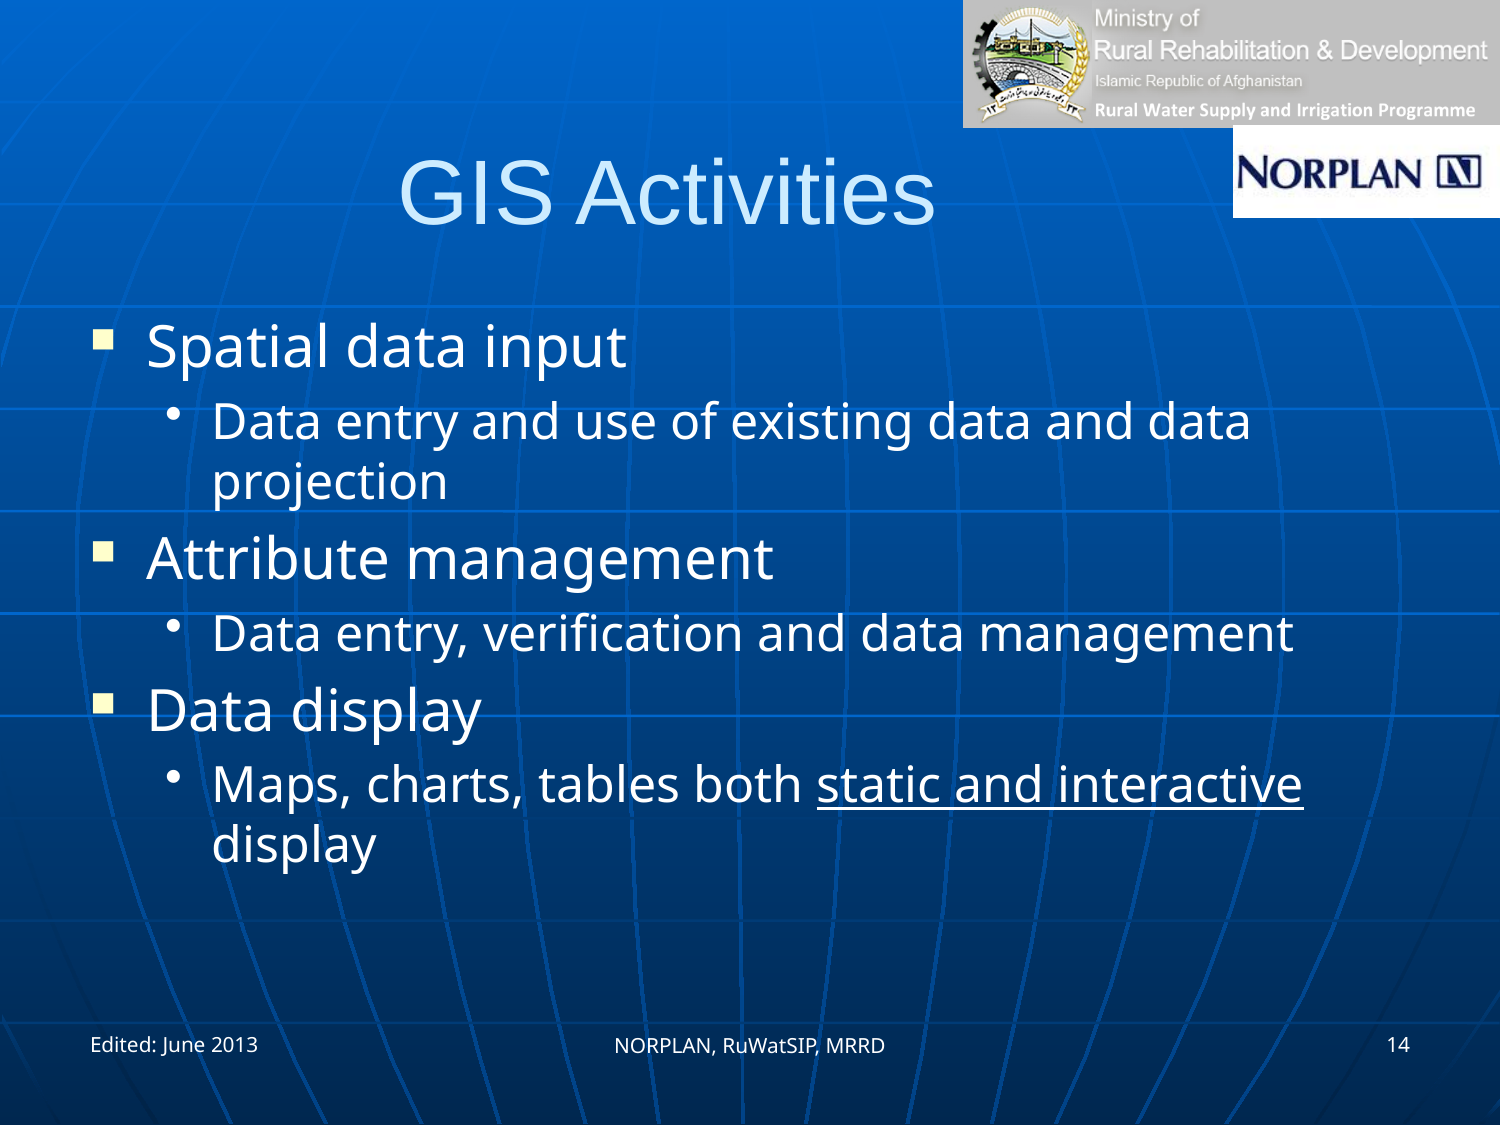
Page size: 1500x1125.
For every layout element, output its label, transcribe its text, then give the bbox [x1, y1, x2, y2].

slide_number 14 [1074, 1023, 1426, 1100]
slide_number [74, 1023, 426, 1100]
picture [963, 0, 1500, 218]
title GIS Activities [74, 93, 1262, 282]
list Spatial data input Data entry and use of existing data and data projection Attribute management Data entry, verification and data management Data display Maps, charts, tables both static and interactive display [74, 301, 1426, 1006]
footer NORPLAN, RuWatSIP, MRRD [512, 1024, 988, 1101]
